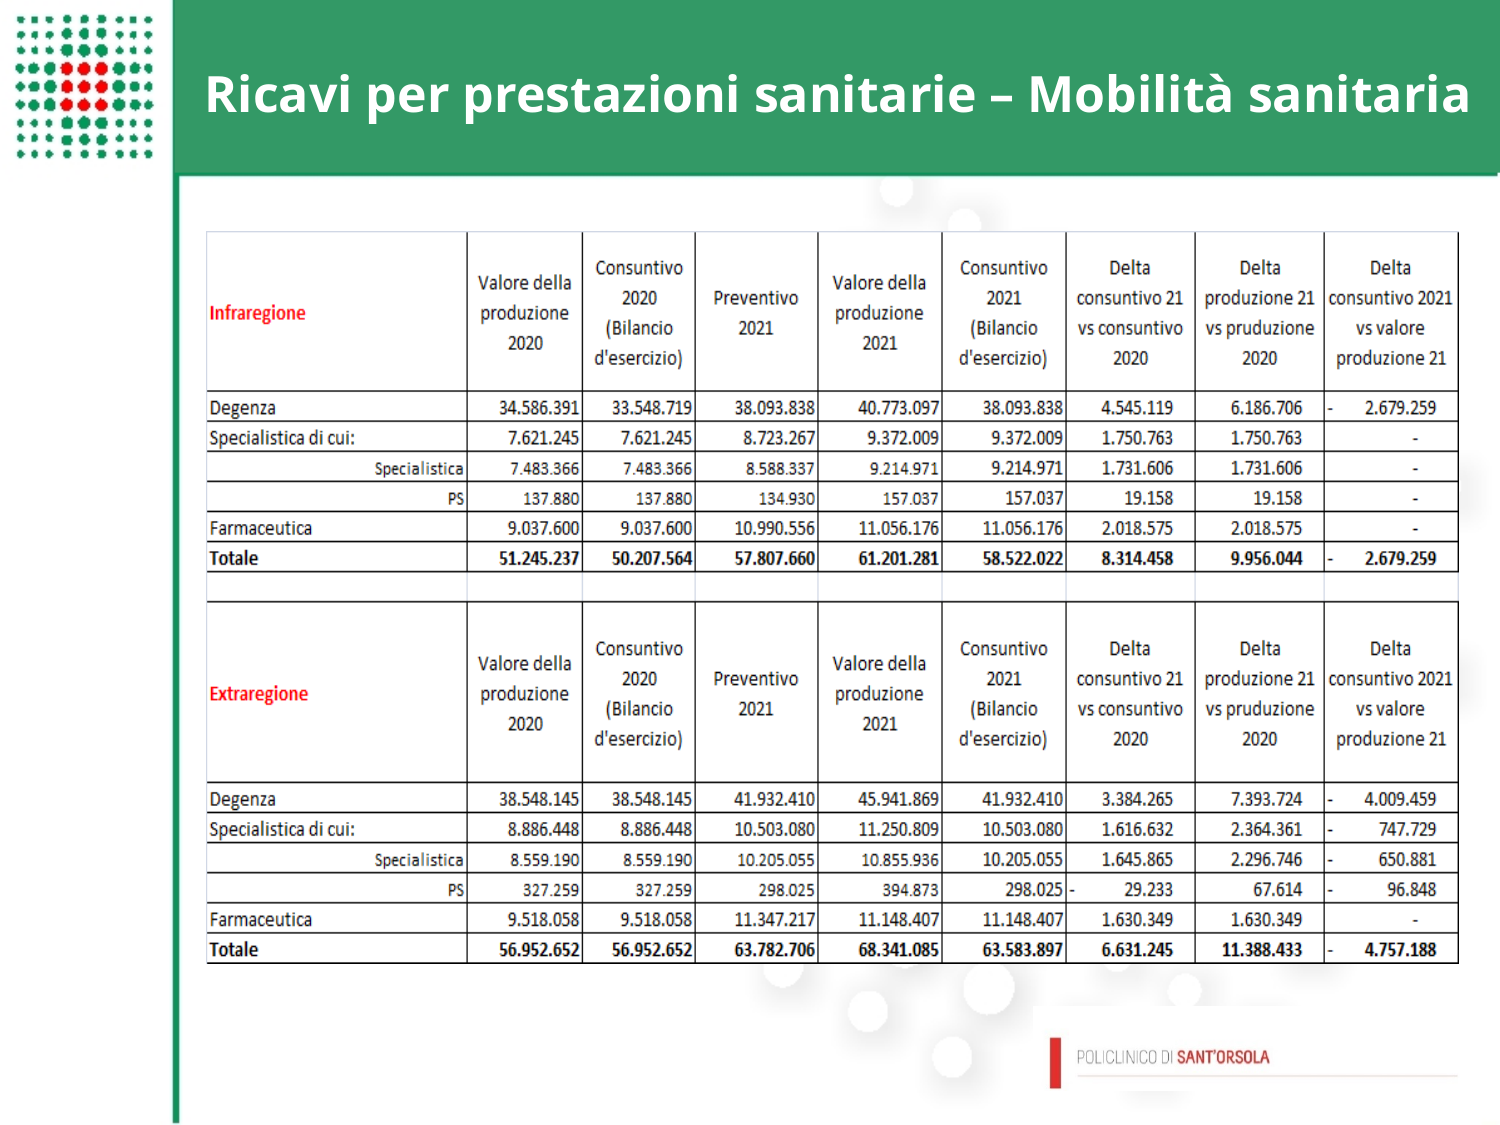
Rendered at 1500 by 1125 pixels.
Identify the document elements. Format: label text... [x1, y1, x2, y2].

picture [0, 0, 1500, 1125]
text_box Ricavi per prestazioni sanitarie – Mobilità sanitaria [177, 55, 1500, 130]
